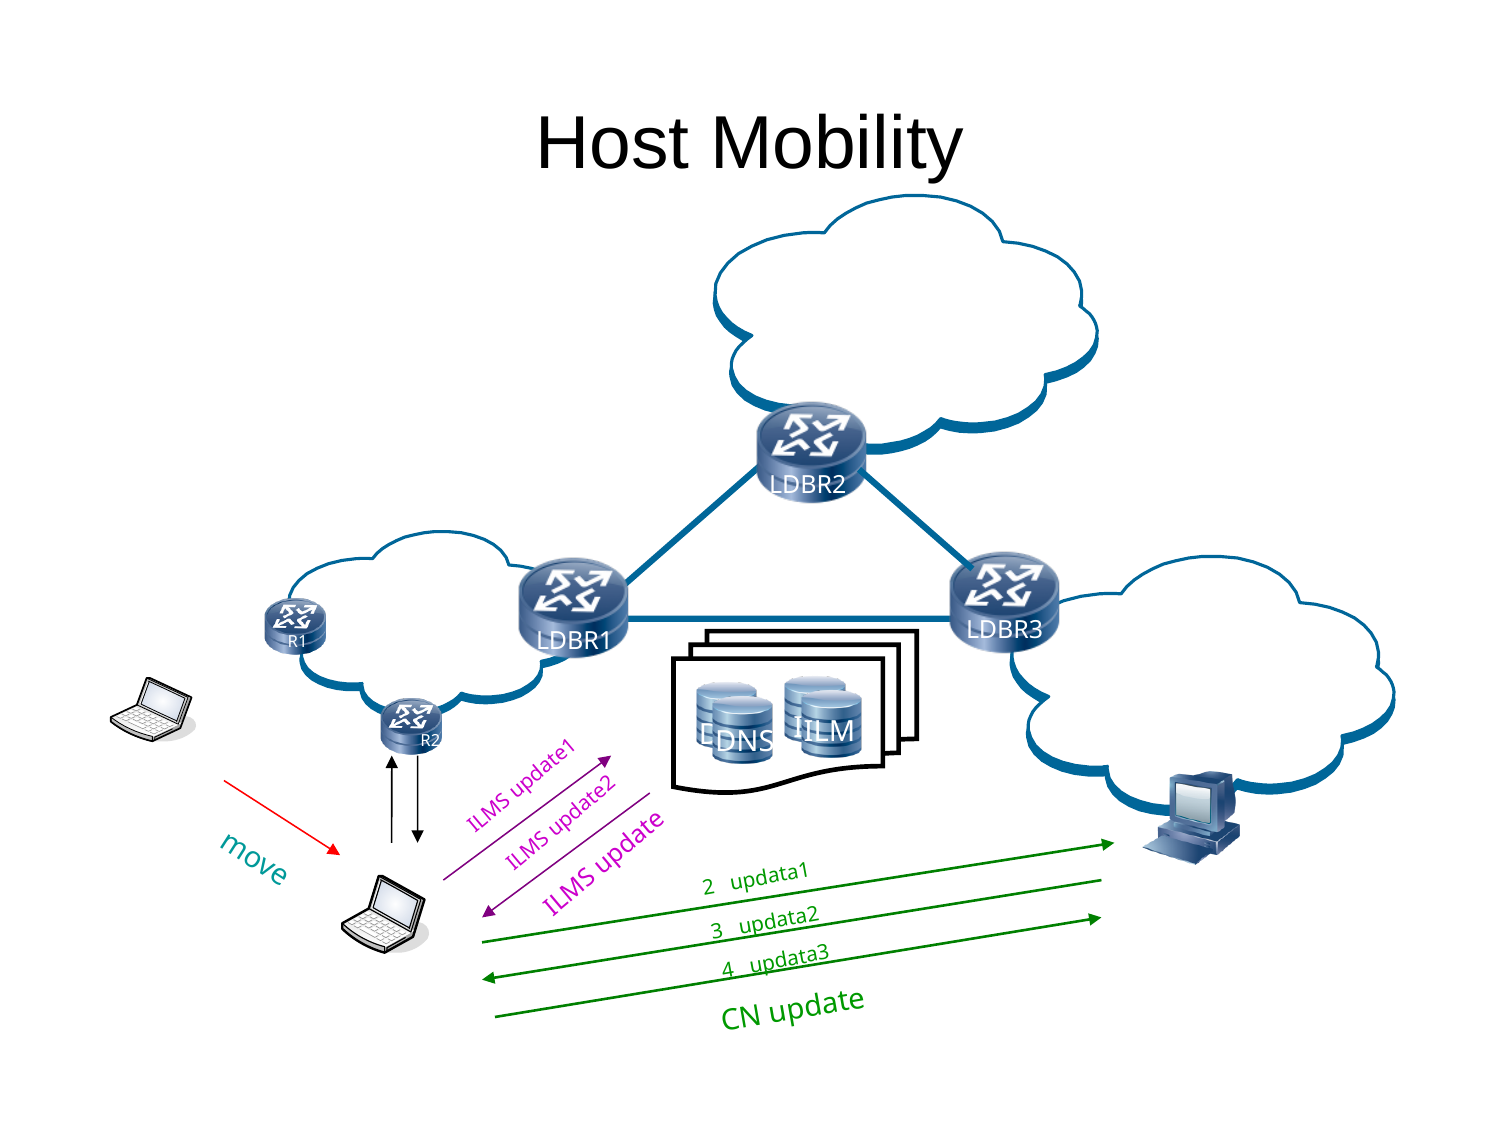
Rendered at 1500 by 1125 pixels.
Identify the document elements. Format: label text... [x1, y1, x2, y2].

title Host Mobility [74, 44, 1426, 233]
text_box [81, 195, 1395, 1044]
